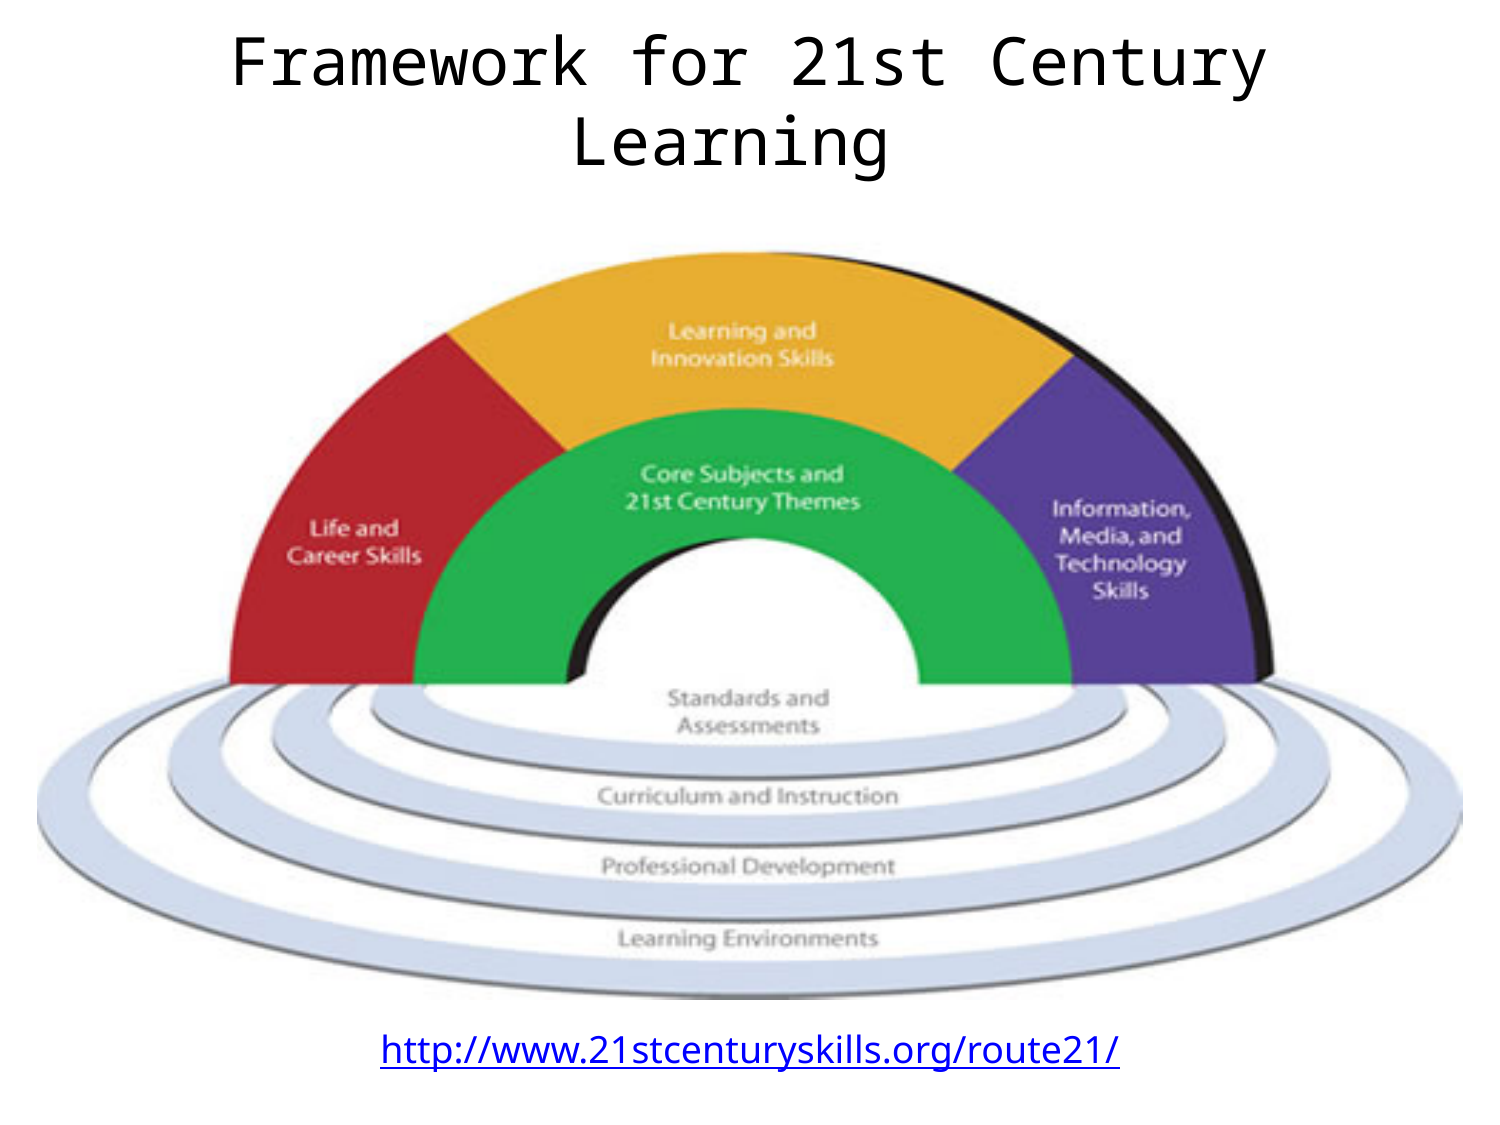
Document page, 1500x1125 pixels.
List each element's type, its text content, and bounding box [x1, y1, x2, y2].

text_box http://www.21stcenturyskills.org/route21/ [0, 1018, 1500, 1125]
picture [37, 224, 1463, 1001]
title Framework for 21st Century Learning [75, 45, 1425, 223]
